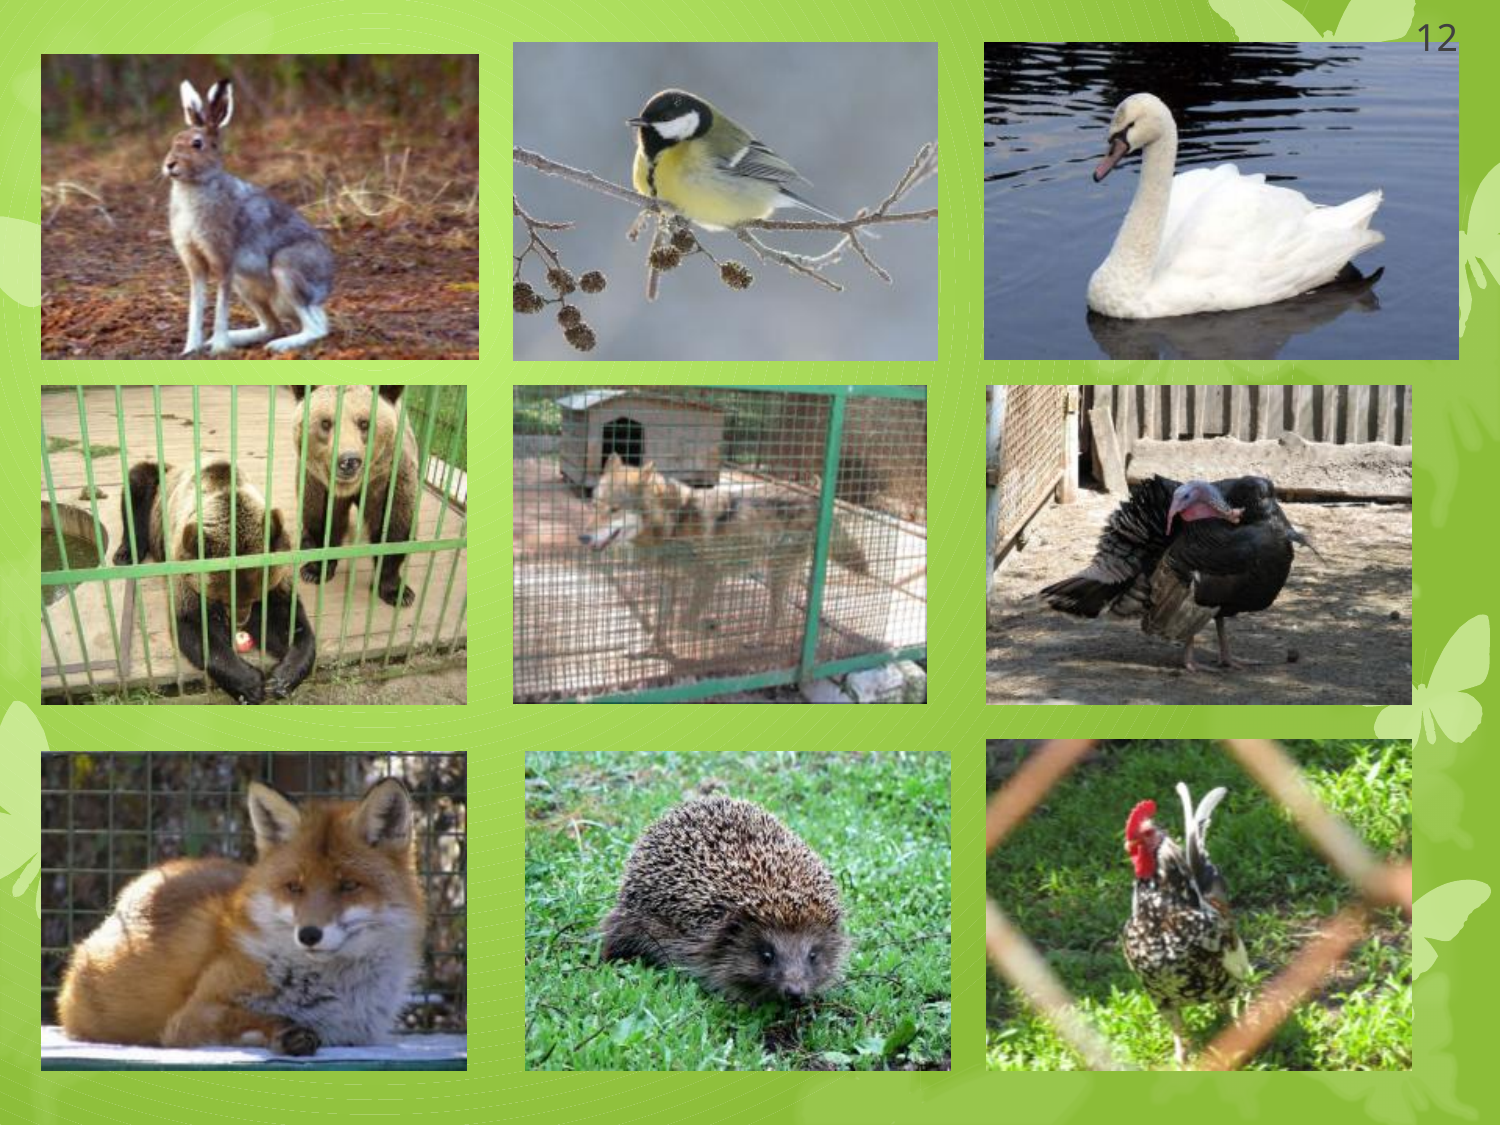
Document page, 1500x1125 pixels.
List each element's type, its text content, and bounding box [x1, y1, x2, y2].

picture [513, 385, 928, 704]
slide_number 12 [1400, 12, 1500, 73]
picture [985, 385, 1412, 705]
picture [513, 42, 939, 362]
picture [525, 751, 951, 1071]
picture [983, 42, 1460, 360]
picture [40, 54, 479, 360]
picture [40, 385, 467, 705]
picture [985, 739, 1412, 1071]
picture [40, 751, 467, 1071]
